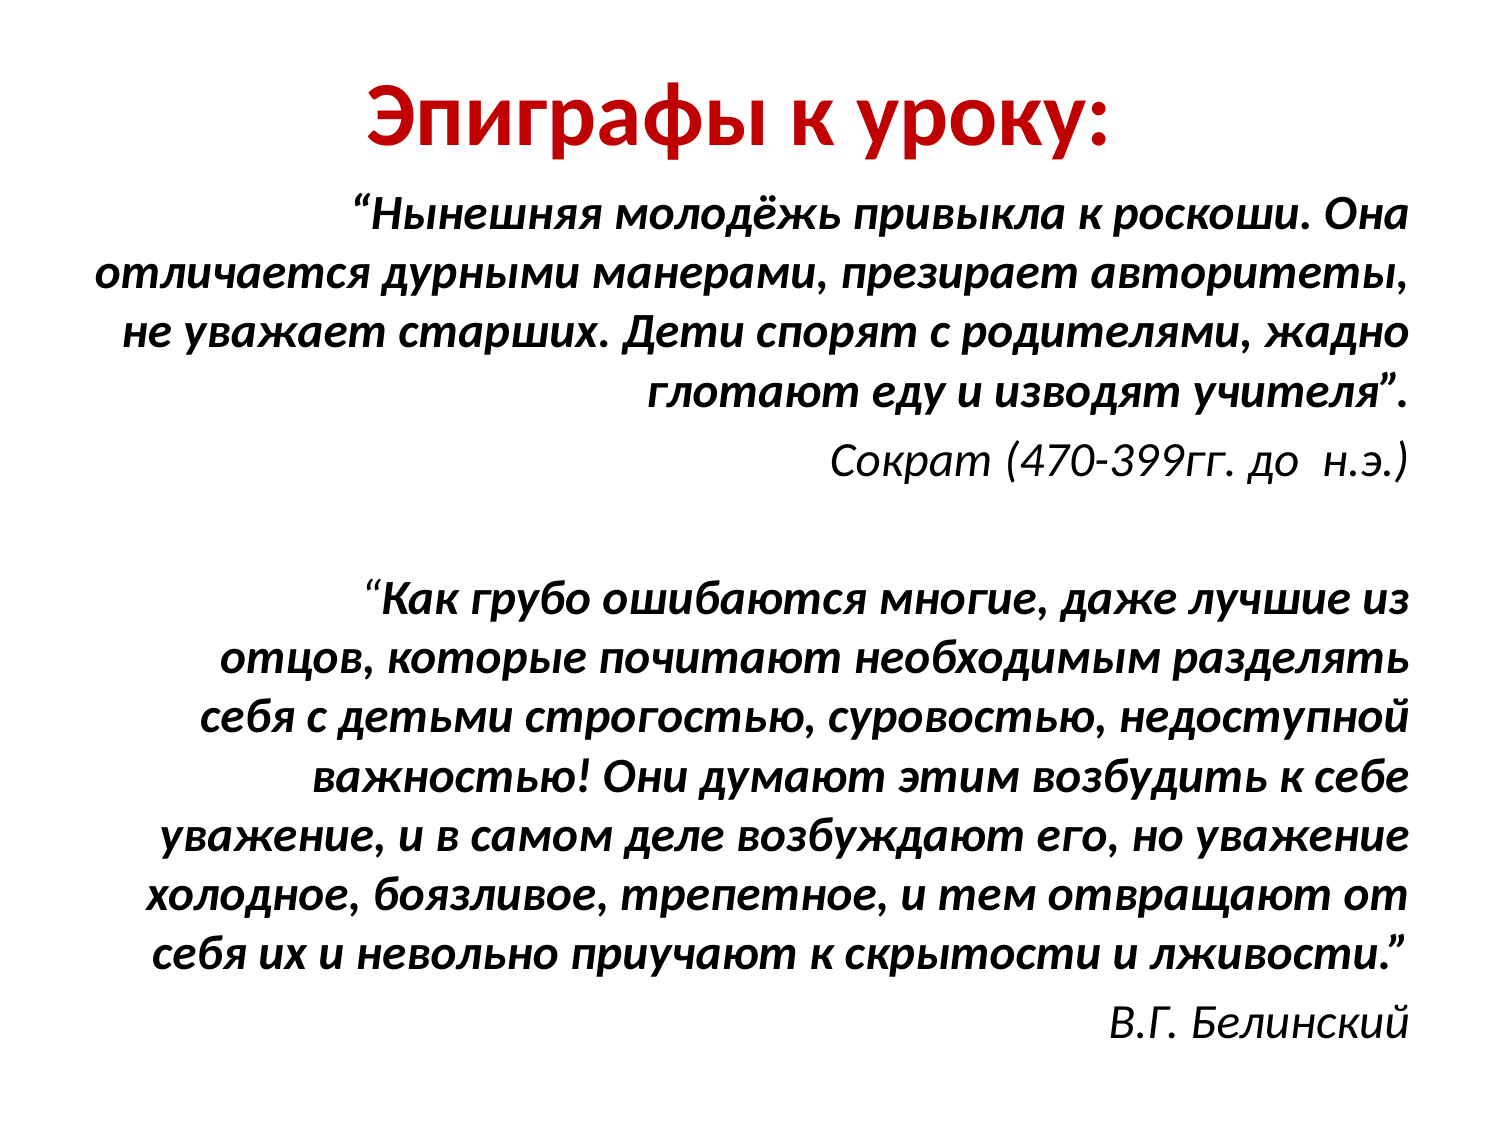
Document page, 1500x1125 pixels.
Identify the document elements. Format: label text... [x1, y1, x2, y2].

title Эпиграфы к уроку: [75, 45, 1425, 172]
list “Нынешняя молодёжь привыкла к роскоши. Она отличается дурными манерами, презирает авторитеты, не уважает старших. Дети спорят с родителями, жадно глотают еду и изводят учителя”. Сократ (470-399гг. до н.э.) “Как грубо ошибаются многие, даже лучшие из отцов, которые почитают необходимым разделять себя с детьми строгостью, суровостью, недоступной важностью! Они думают этим возбудить к себе уважение, и в самом деле возбуждают его, но уважение холодное, боязливое, трепетное, и тем отвращают от себя их и невольно приучают к скрытости и лживости.” В.Г. Белинский [75, 172, 1425, 1071]
